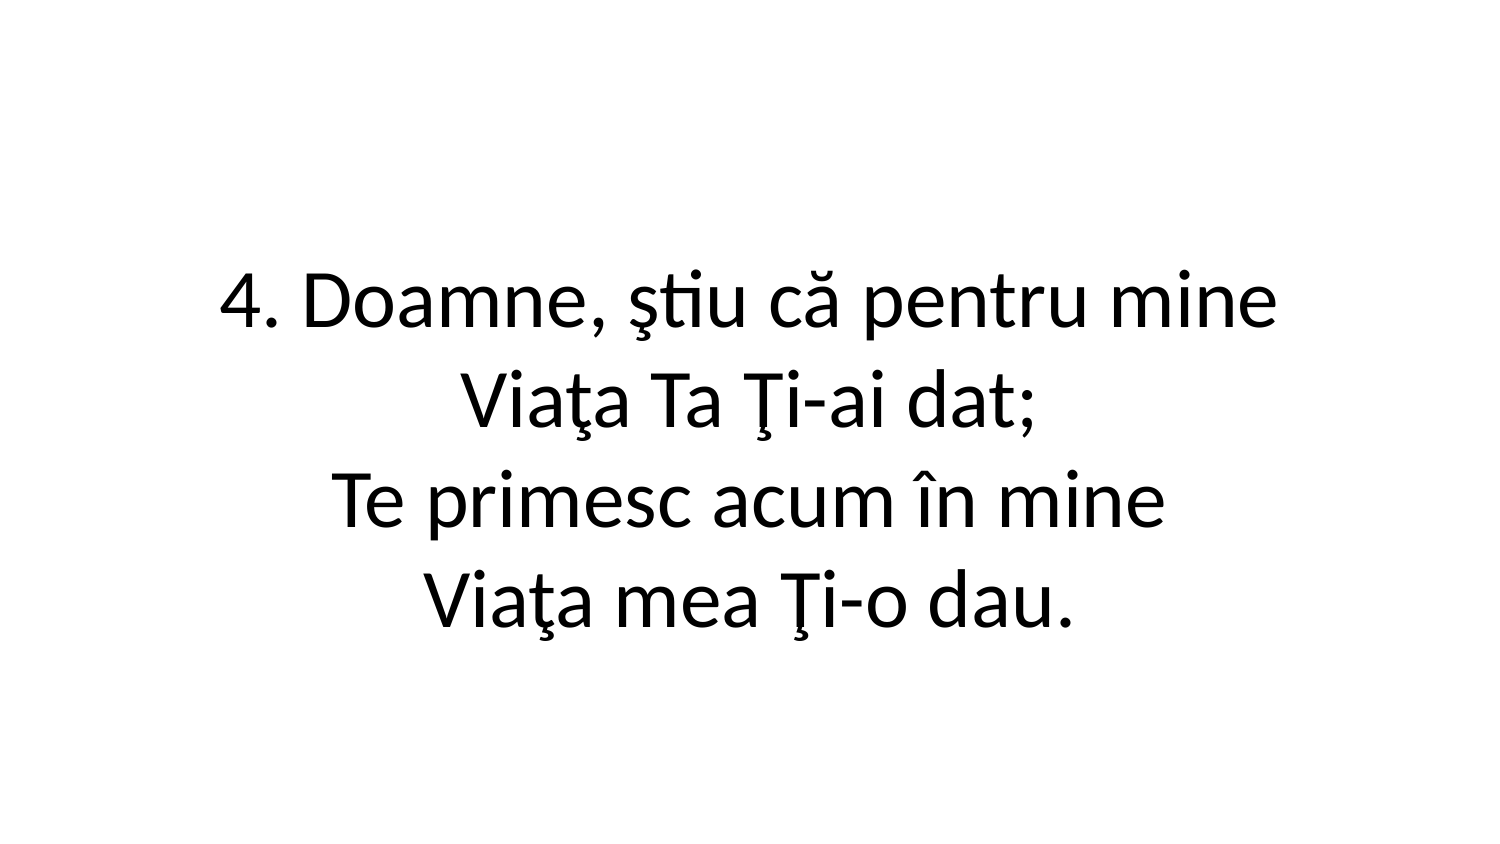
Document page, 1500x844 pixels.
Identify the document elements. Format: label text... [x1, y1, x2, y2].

text_box 4. Doamne, ştiu că pentru mine Viaţa Ta Ţi-ai dat; Te primesc acum în mine Viaţa mea Ţi-o dau. [204, 192, 1296, 652]
